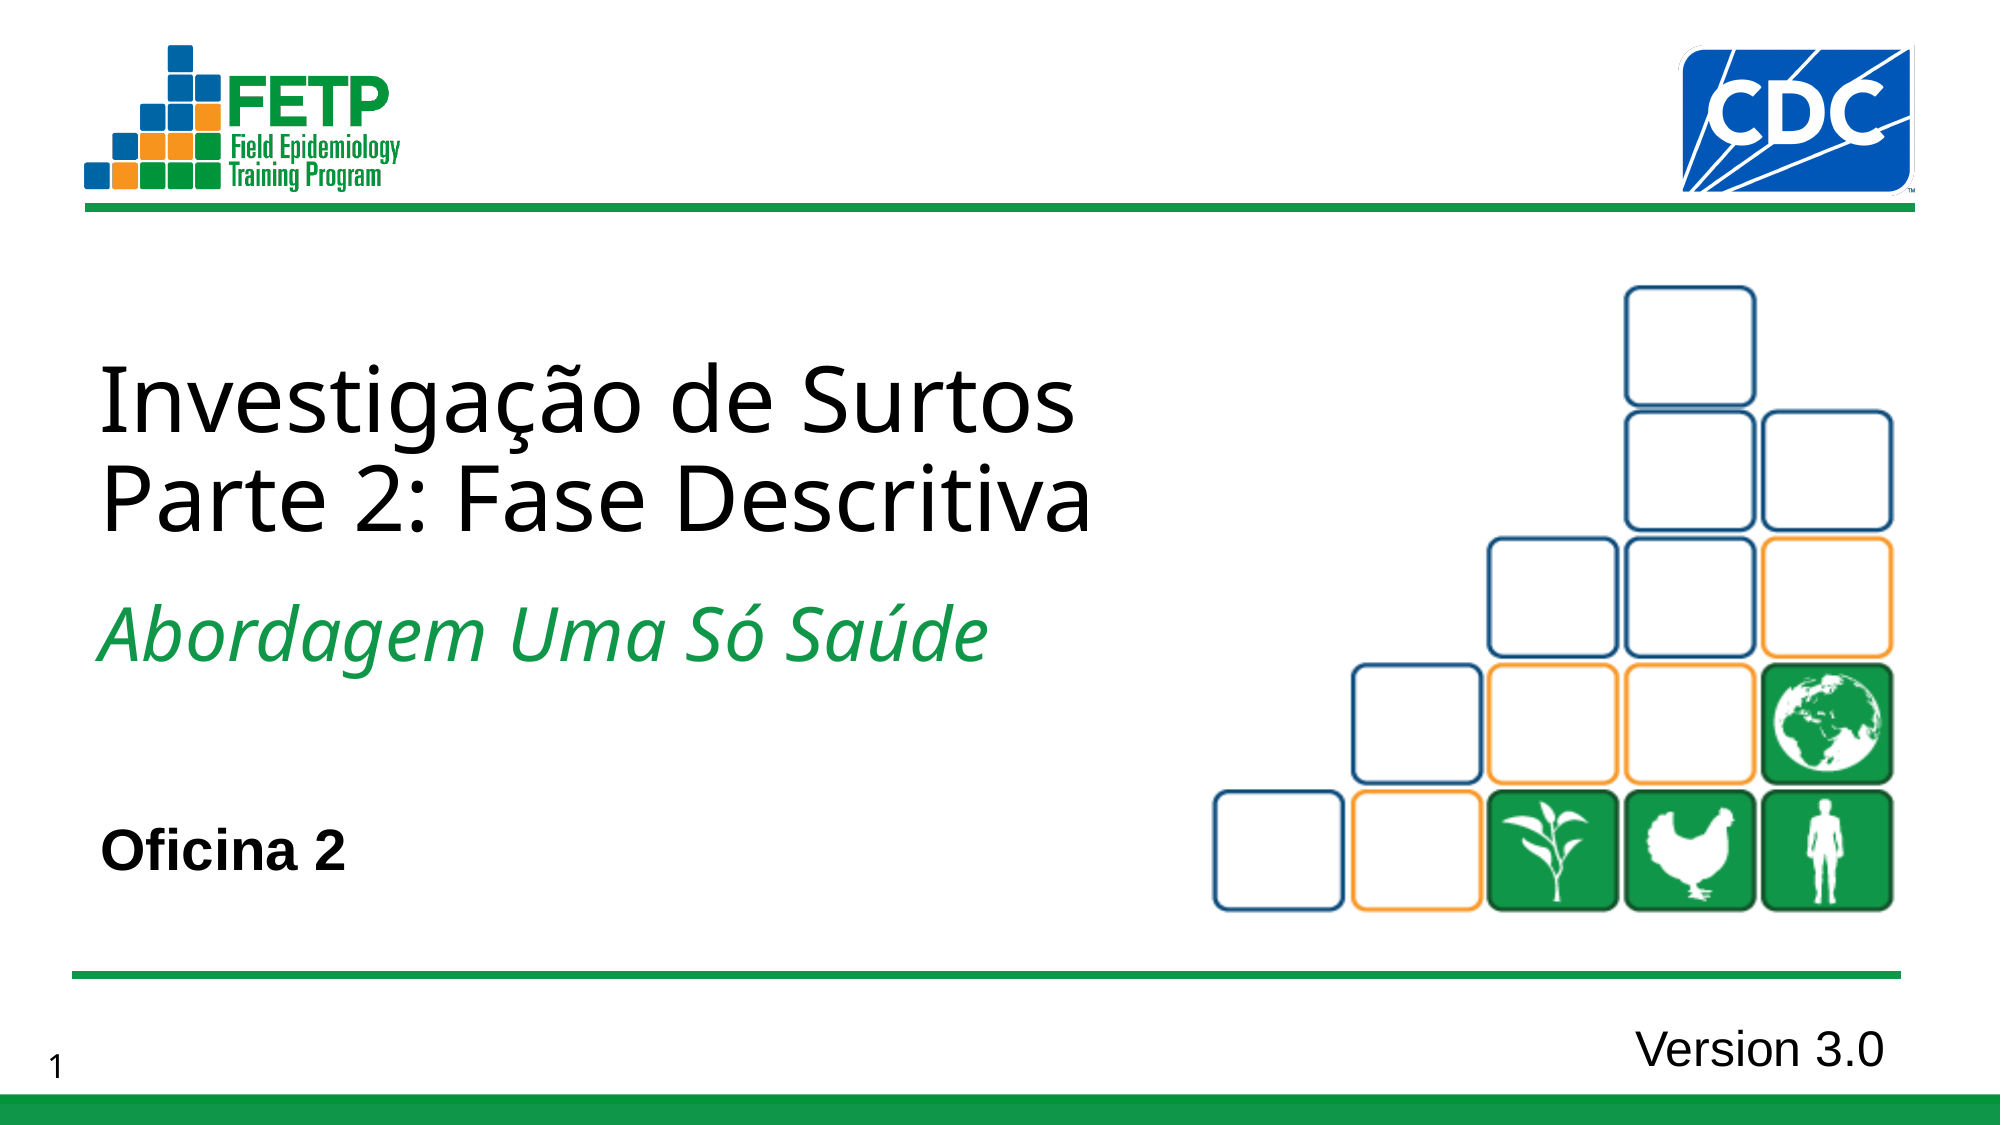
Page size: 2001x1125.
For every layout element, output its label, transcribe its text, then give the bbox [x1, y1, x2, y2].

picture [84, 45, 400, 192]
list Investigação de Surtos Parte 2: Fase Descritiva [84, 346, 1333, 607]
list Oficina 2 [85, 812, 574, 898]
picture [1678, 45, 1915, 196]
picture [1186, 254, 1915, 928]
